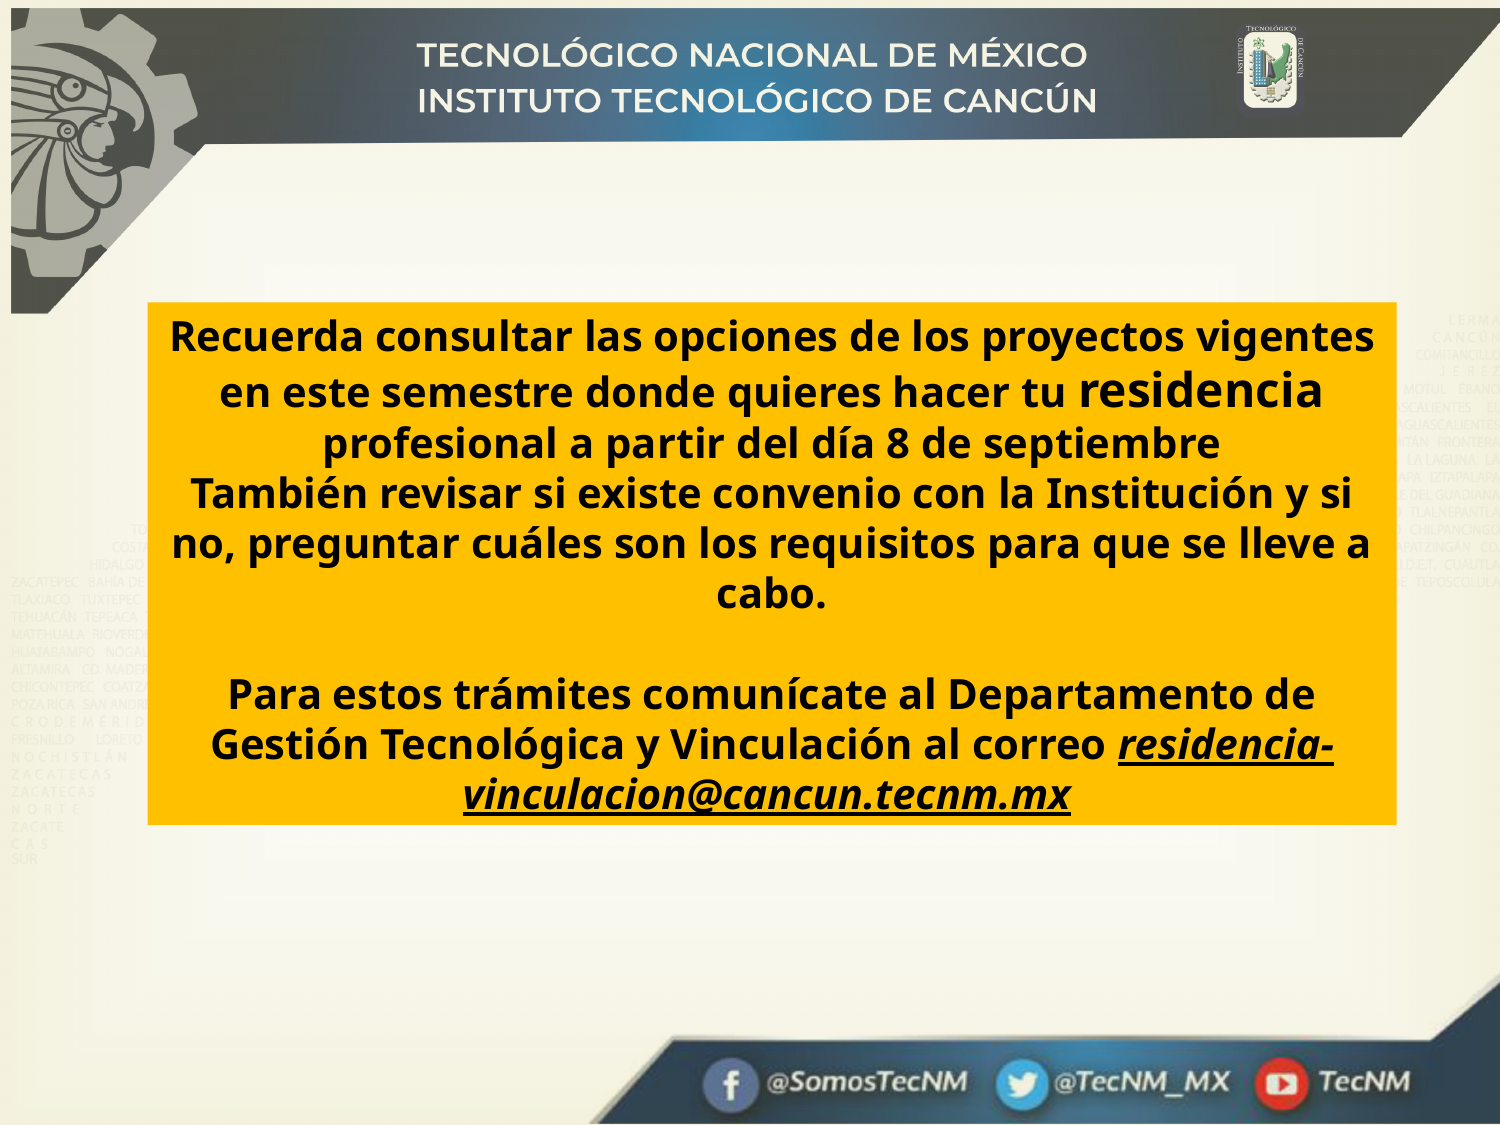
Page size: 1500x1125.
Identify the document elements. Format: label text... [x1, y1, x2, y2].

text_box Recuerda consultar las opciones de los proyectos vigentes en este semestre donde quieres hacer tu residencia profesional a partir del día 8 de septiembre También revisar si existe convenio con la Institución y si no, preguntar cuáles son los requisitos para que se lleve a cabo. Para estos trámites comunícate al Departamento de Gestión Tecnológica y Vinculación al correo residencia-vinculacion@cancun.tecnm.mx [147, 302, 1397, 825]
